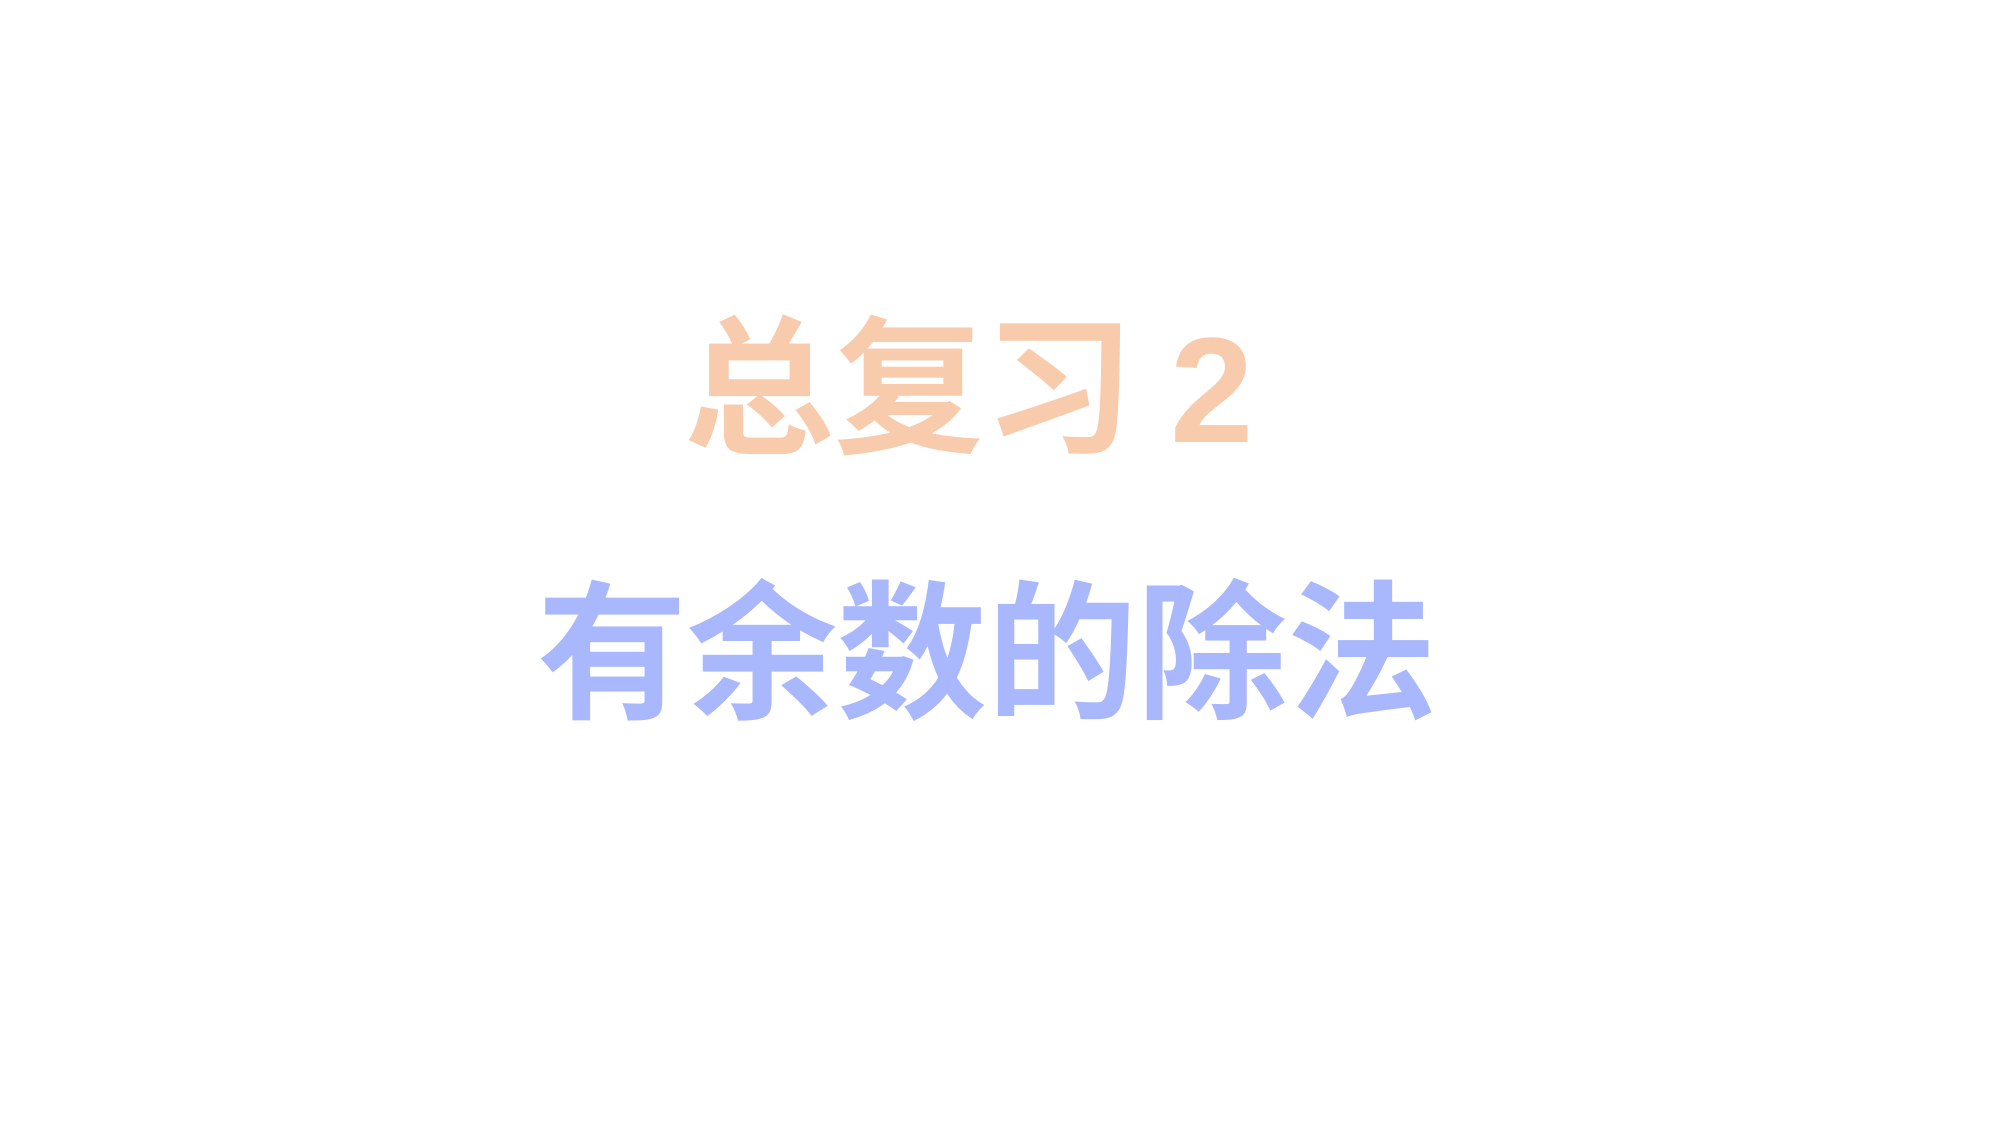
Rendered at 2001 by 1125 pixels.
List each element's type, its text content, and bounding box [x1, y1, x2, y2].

text_box 有余数的除法 [522, 550, 1453, 745]
text_box 总复习2 [670, 285, 1270, 480]
